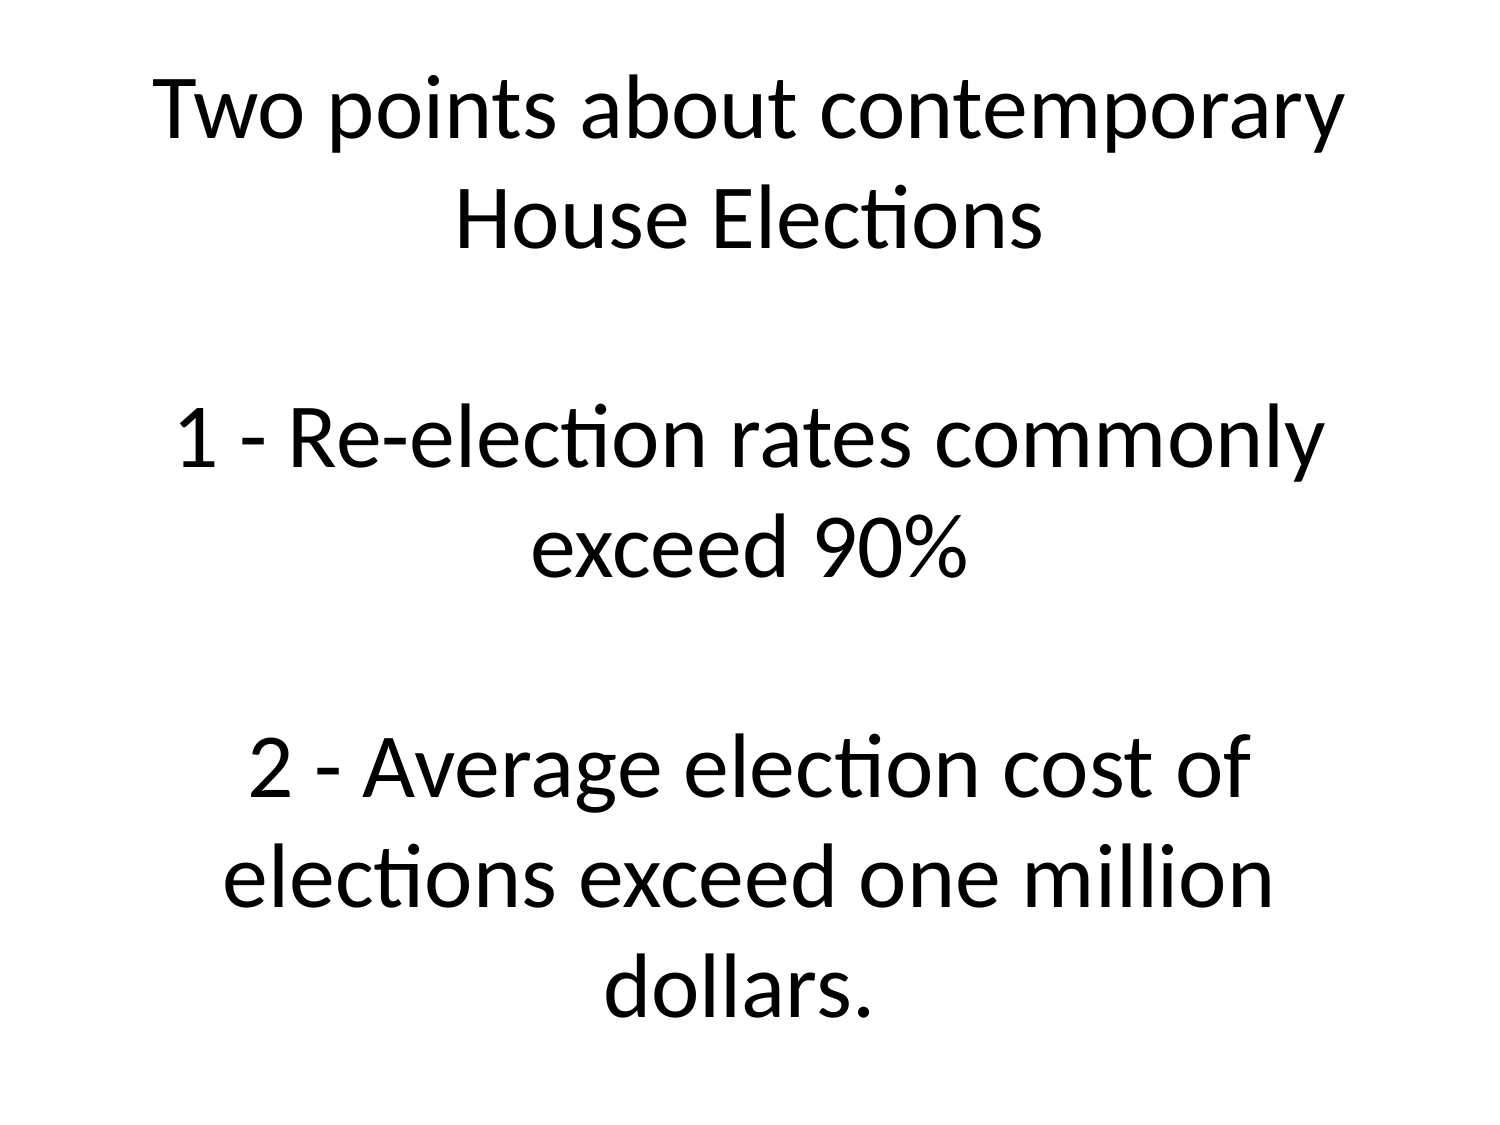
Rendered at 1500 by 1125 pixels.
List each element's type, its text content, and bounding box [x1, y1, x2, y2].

title Two points about contemporary House Elections 1 - Re-election rates commonly exceed 90% 2 - Average election cost of elections exceed one million dollars. [74, 44, 1426, 1038]
